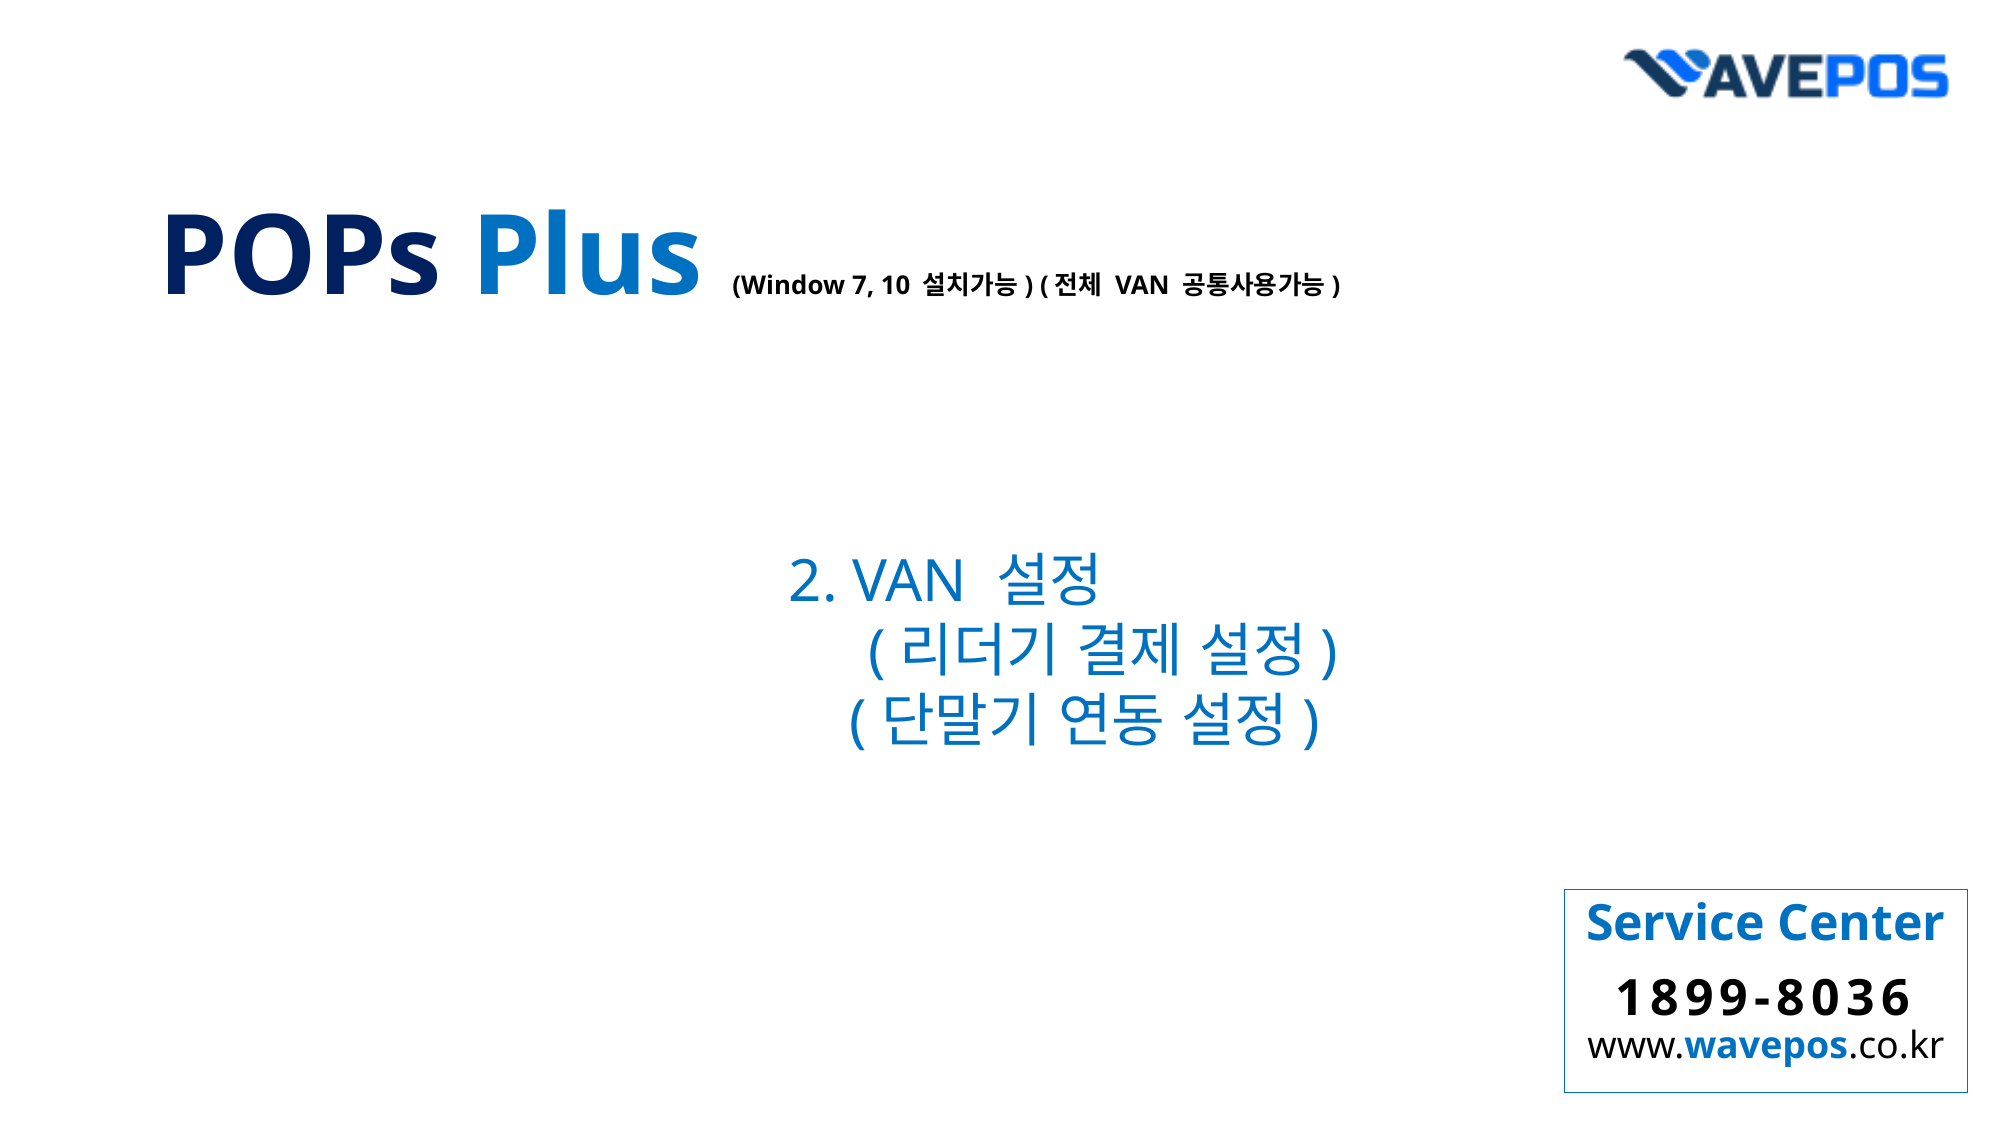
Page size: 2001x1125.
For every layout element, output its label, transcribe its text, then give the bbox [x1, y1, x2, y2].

picture [1619, 32, 1954, 116]
text_box 2. VAN 설정 (리더기 결제 설정) (단말기 연동 설정) [774, 535, 1385, 761]
text_box POPs Plus (Window 7, 10 설치가능) (전체 VAN 공통사용가능) [143, 169, 1356, 357]
subtitle Service Center 1899-8036 www.wavepos.co.kr [1564, 889, 1968, 1093]
